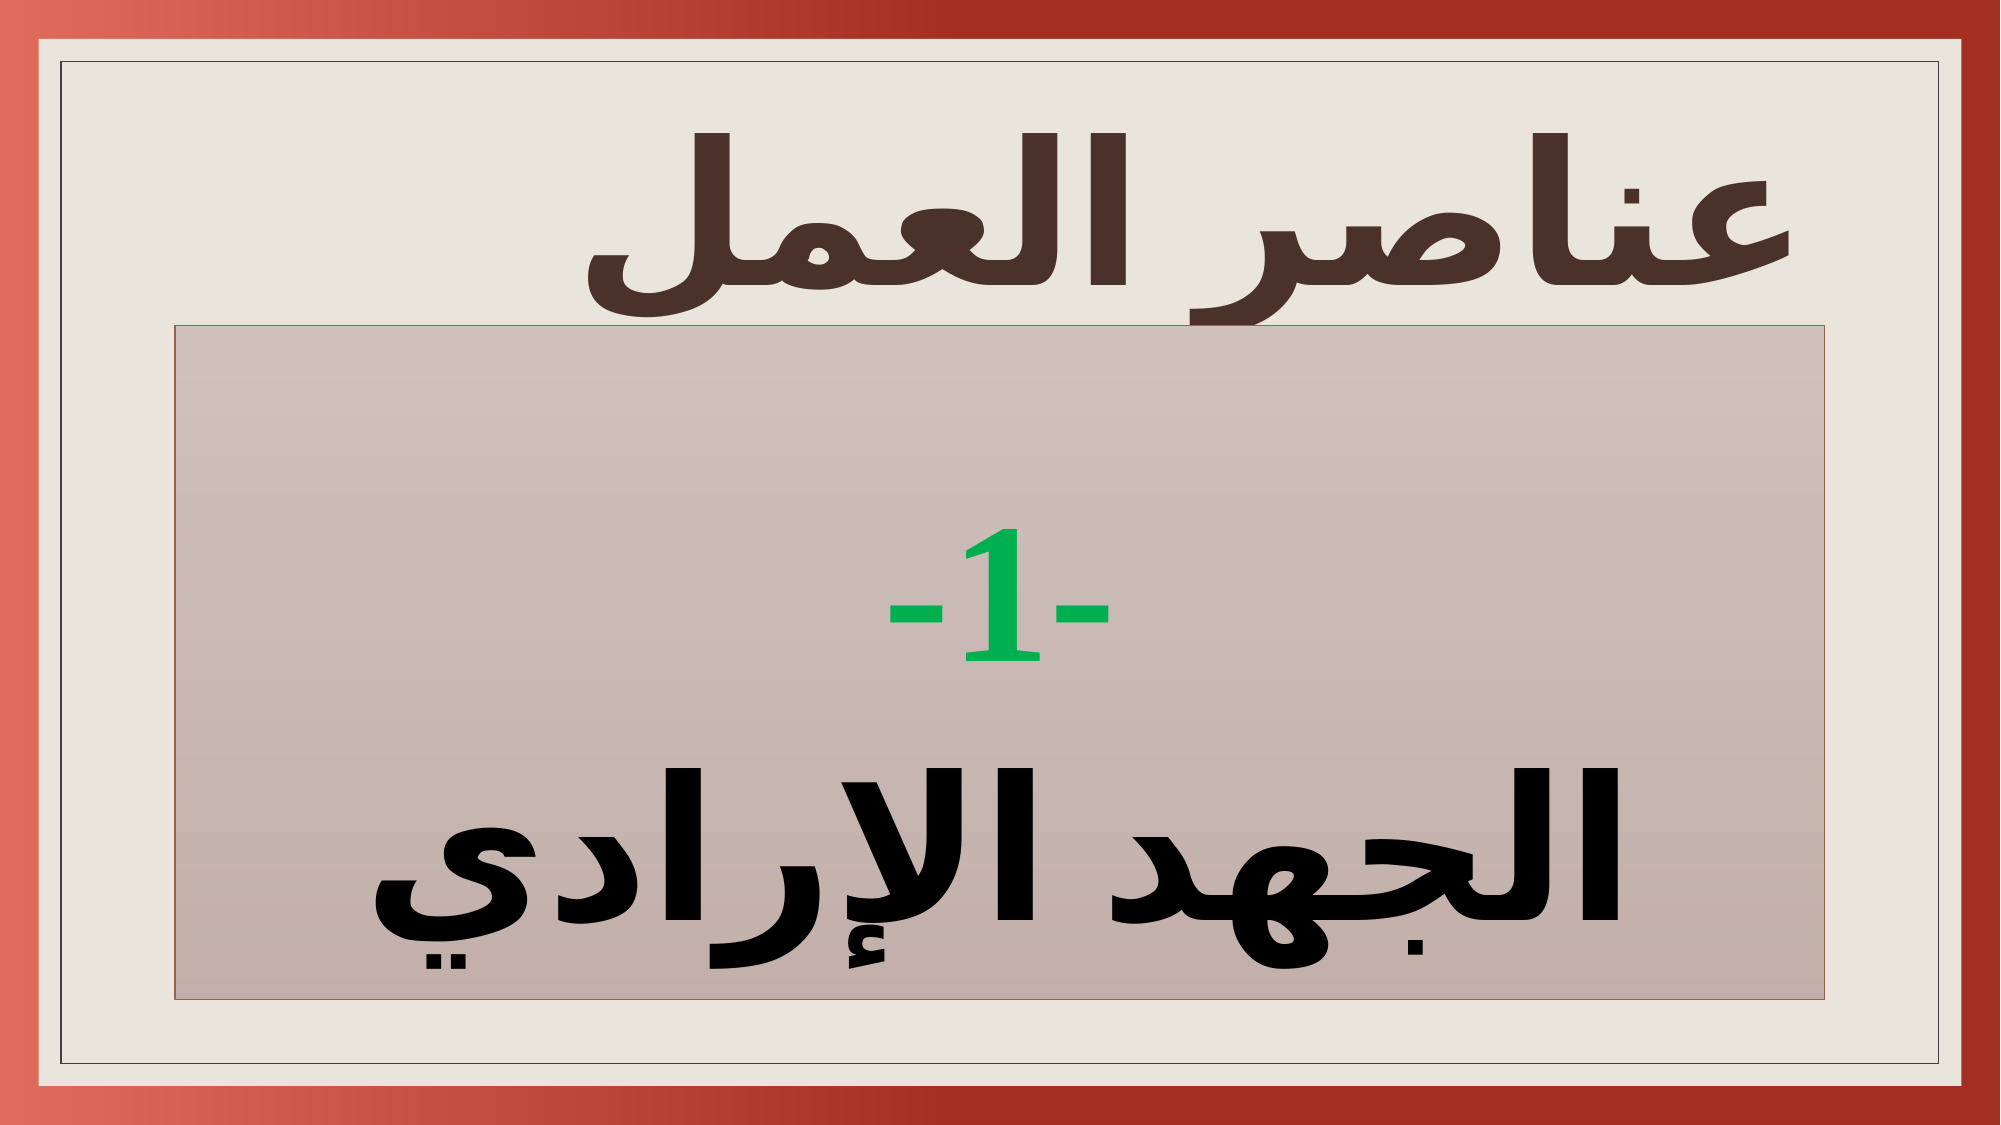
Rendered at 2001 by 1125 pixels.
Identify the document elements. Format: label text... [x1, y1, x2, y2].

title عناصر العمل [174, 92, 1825, 325]
list -1- الجهد الإرادي [174, 325, 1825, 1000]
